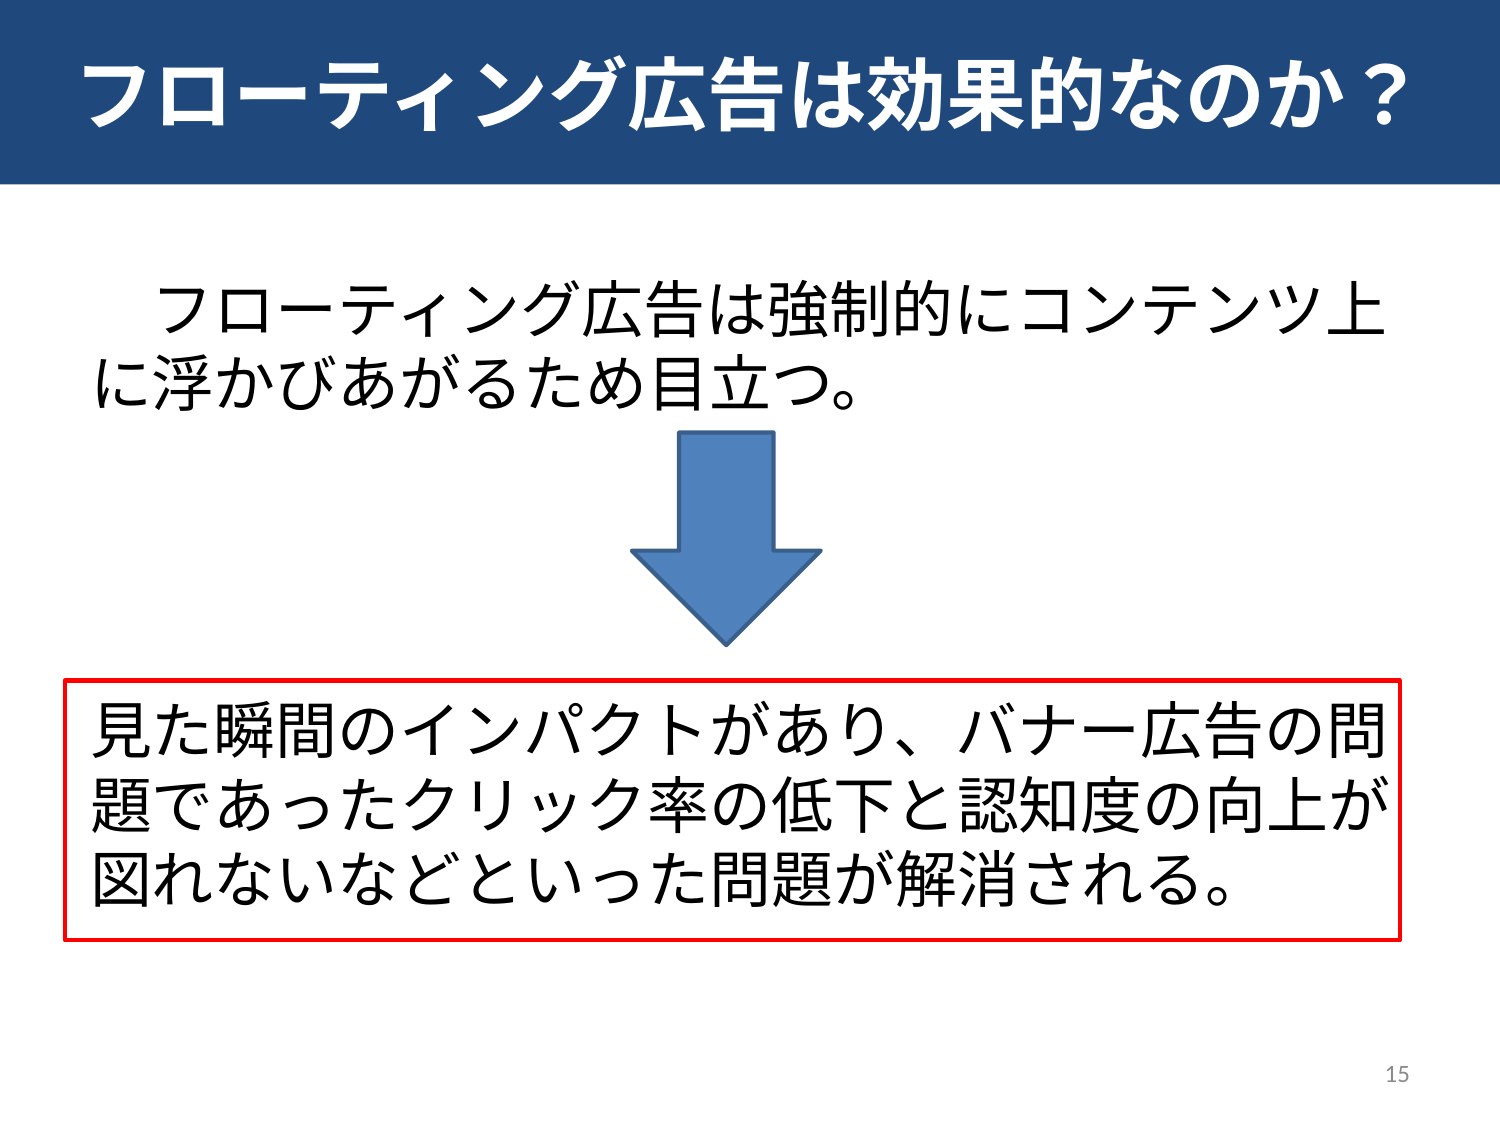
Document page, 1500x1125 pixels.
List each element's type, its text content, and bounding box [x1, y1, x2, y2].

list フローティング広告は強制的にコンテンツ上に浮かびあがるため目立つ。 見た瞬間のインパクトがあり、バナー広告の問題であったクリック率の低下と認知度の向上が図れないなどといった問題が解消される。 [75, 262, 1425, 1005]
text_box [629, 430, 823, 648]
title フローティング広告は効果的なのか？ [0, 0, 1500, 185]
slide_number 15 [1074, 1042, 1425, 1103]
text_box [63, 678, 1402, 942]
